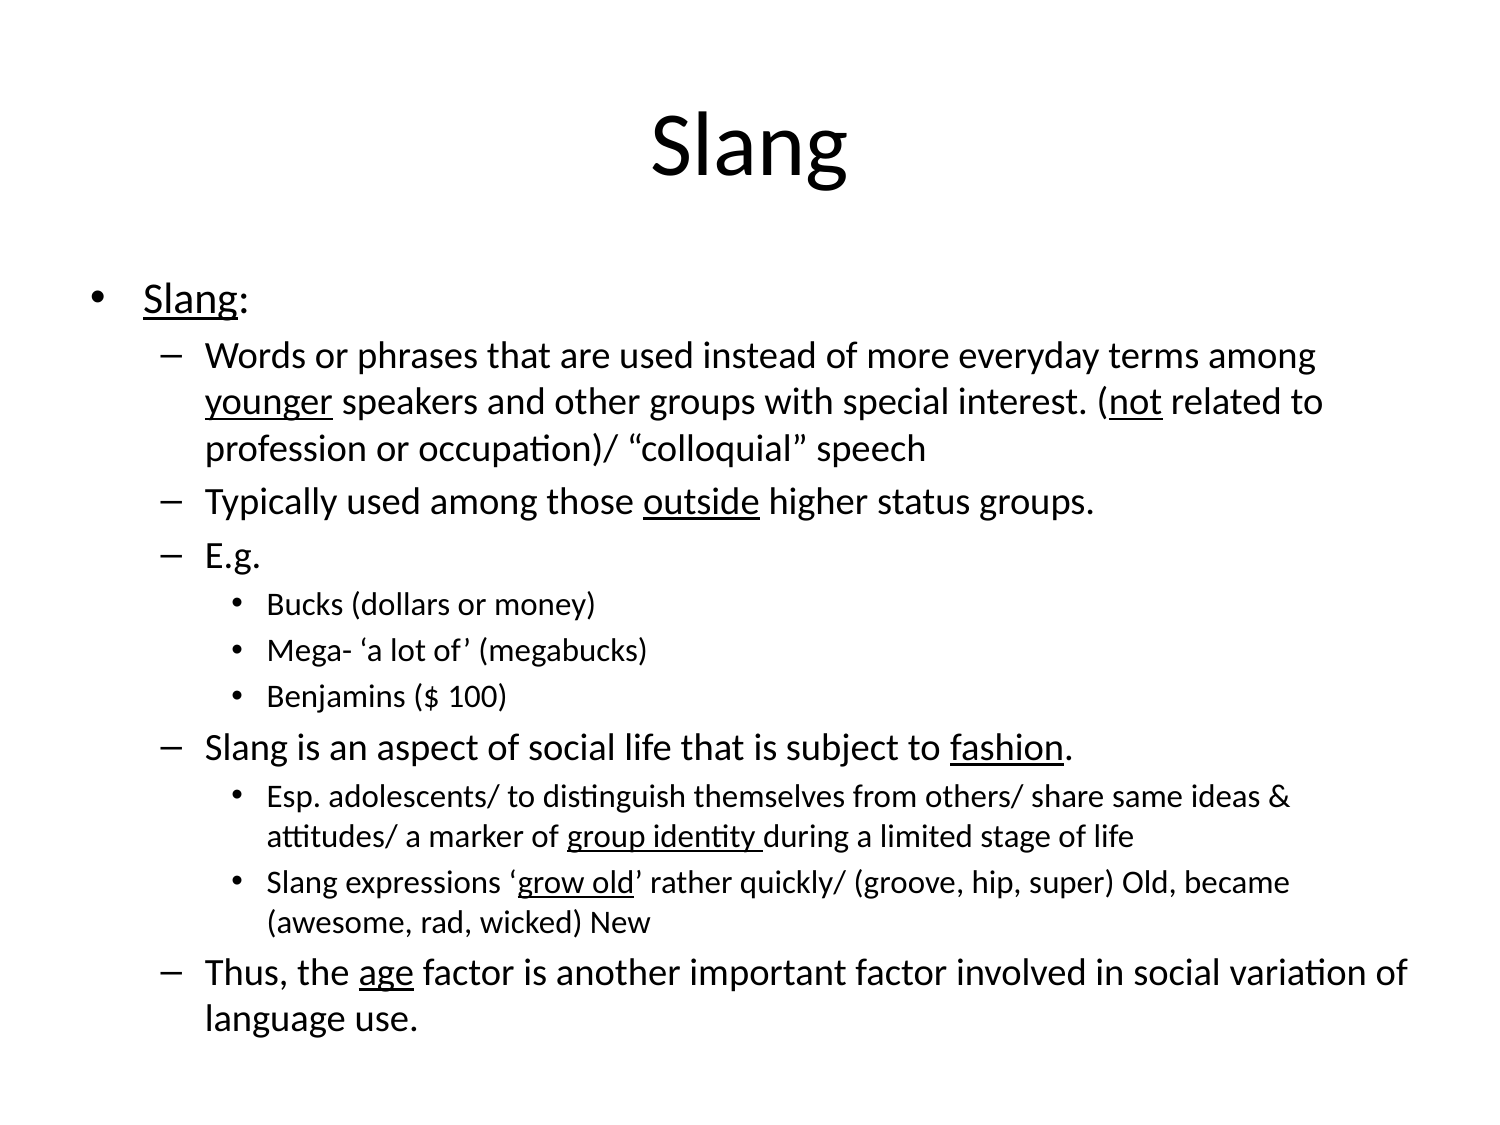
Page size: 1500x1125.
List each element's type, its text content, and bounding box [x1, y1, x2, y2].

list Slang: Words or phrases that are used instead of more everyday terms among younger speakers and other groups with special interest. (not related to profession or occupation)/ “colloquial” speech Typically used among those outside higher status groups. E.g. Bucks (dollars or money) Mega- ‘a lot of’ (megabucks) Benjamins ($ 100) Slang is an aspect of social life that is subject to fashion. Esp. adolescents/ to distinguish themselves from others/ share same ideas & attitudes/ a marker of group identity during a limited stage of life Slang expressions ‘grow old’ rather quickly/ (groove, hip, super) Old, became (awesome, rad, wicked) New Thus, the age factor is another important factor involved in social variation of language use. [75, 262, 1425, 1050]
title Slang [75, 45, 1425, 233]
